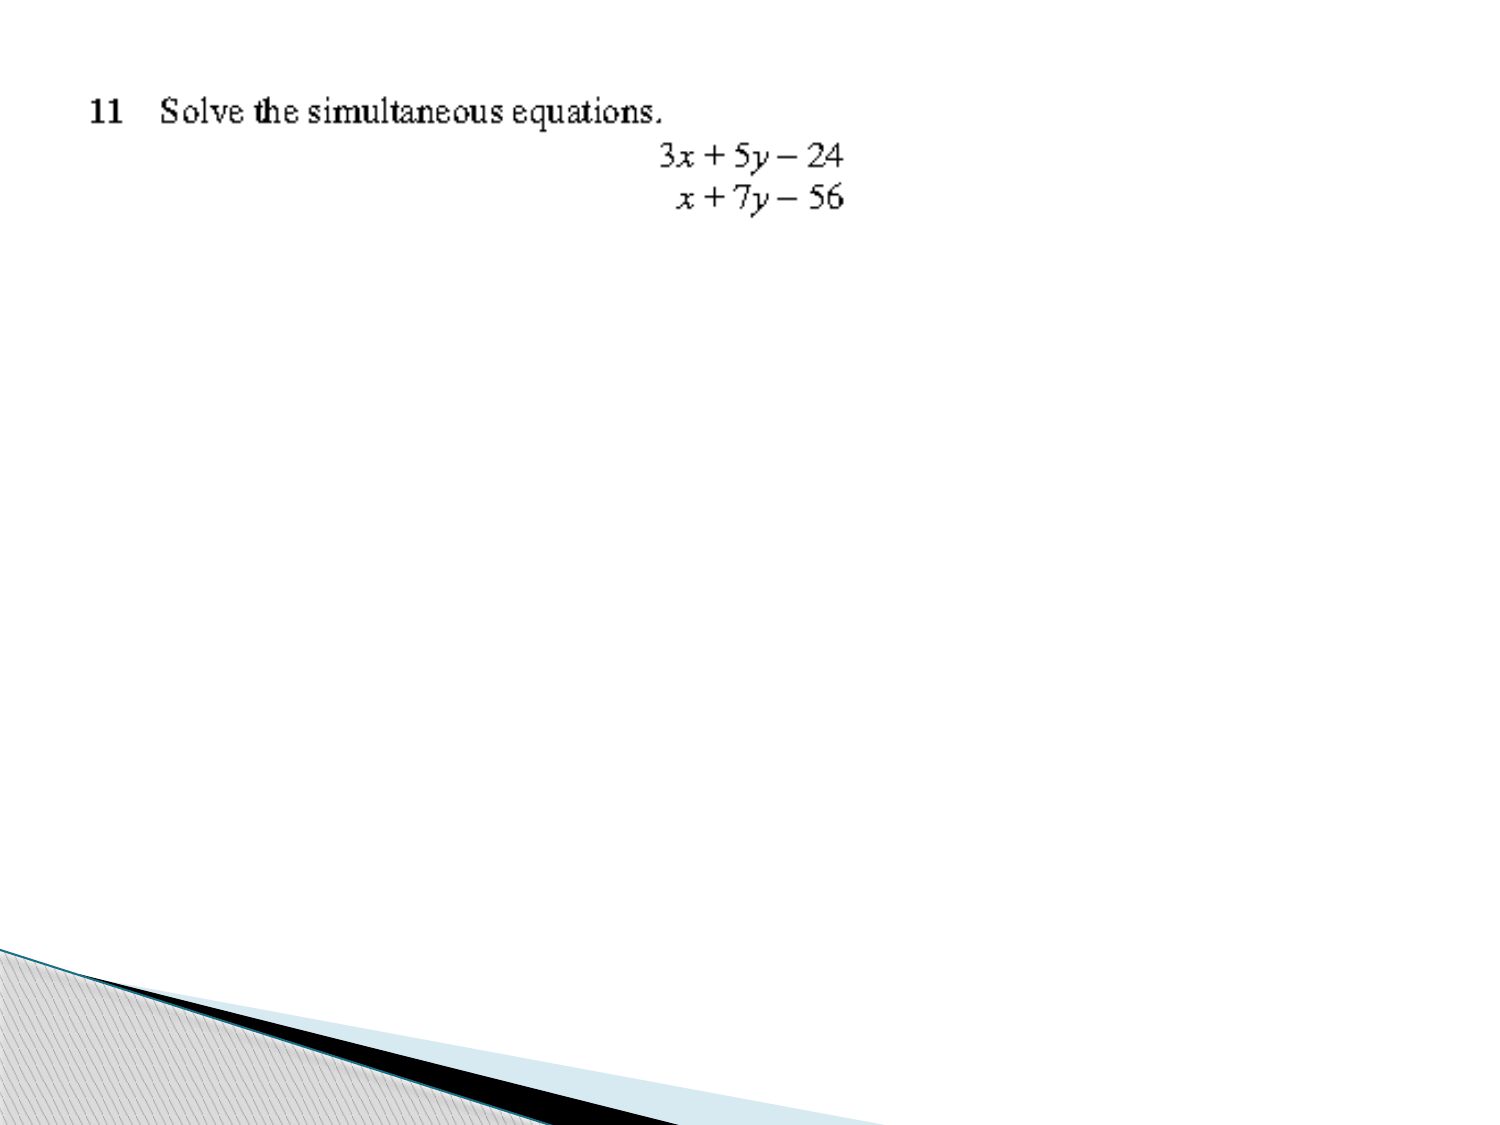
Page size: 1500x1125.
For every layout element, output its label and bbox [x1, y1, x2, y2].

picture [37, 62, 1433, 426]
